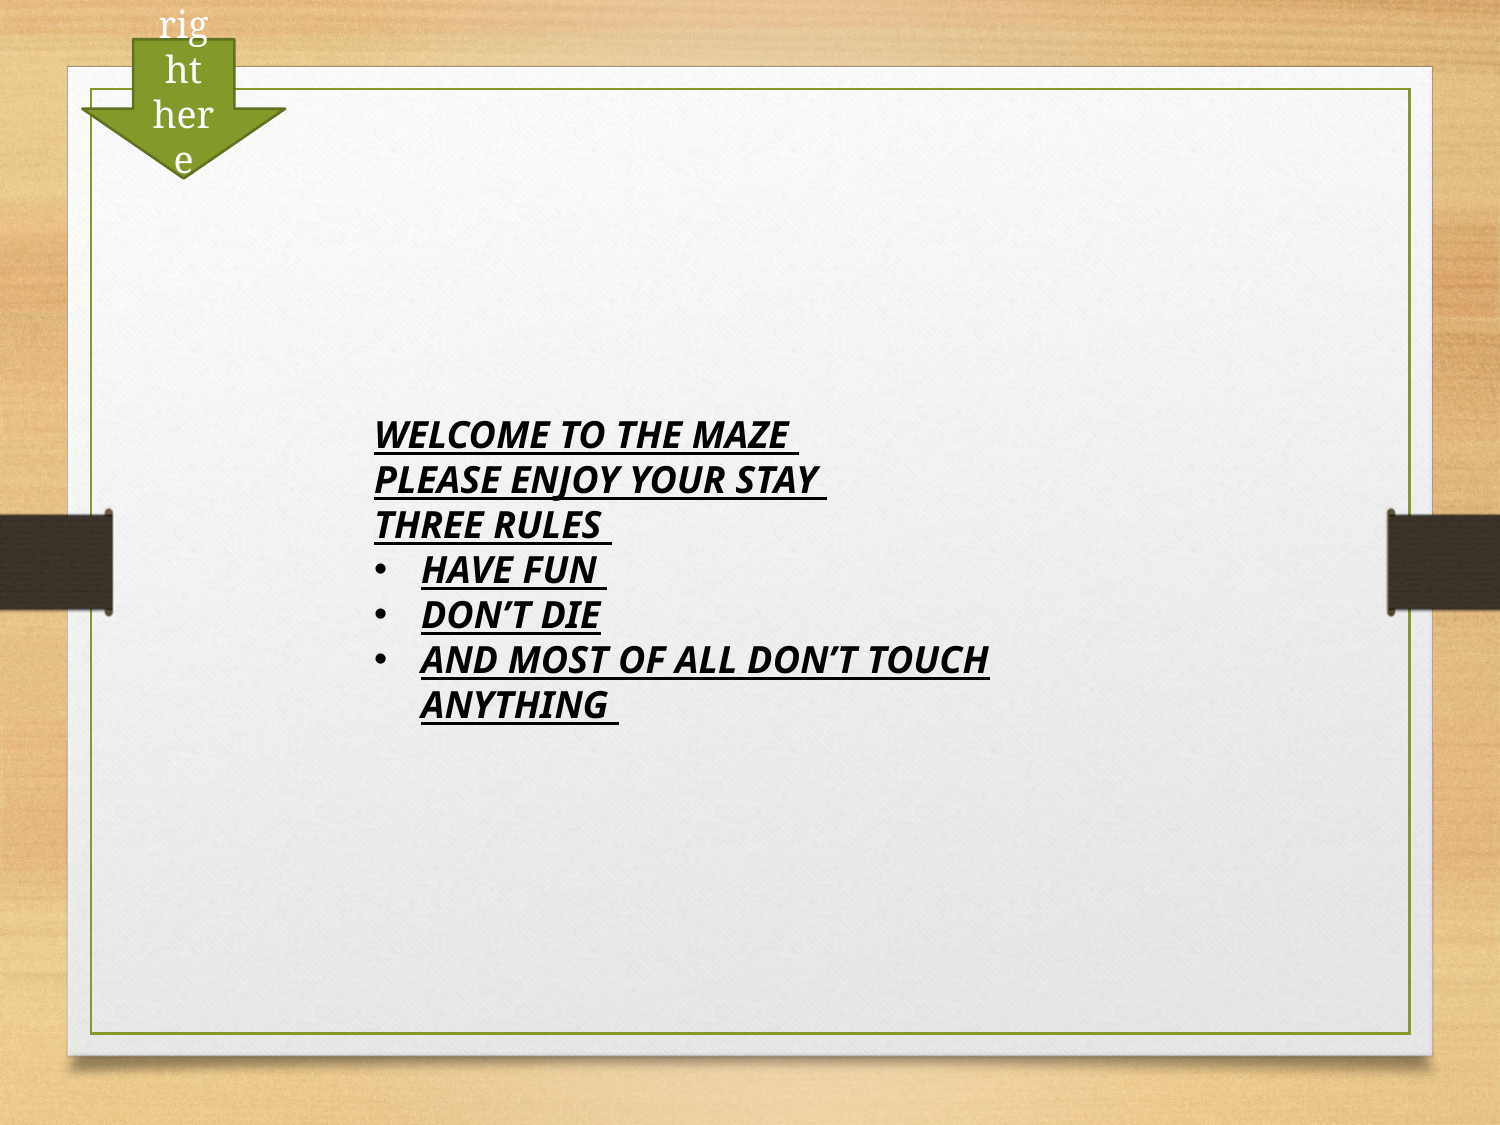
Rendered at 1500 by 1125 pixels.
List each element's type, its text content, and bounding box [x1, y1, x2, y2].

text_box right here [81, 37, 287, 180]
text_box WELCOME TO THE MAZE PLEASE ENJOY YOUR STAY THREE RULES HAVE FUN DON’T DIE AND MOST OF ALL DON’T TOUCH ANYTHING [359, 403, 1165, 734]
picture [0, 0, 1500, 1125]
